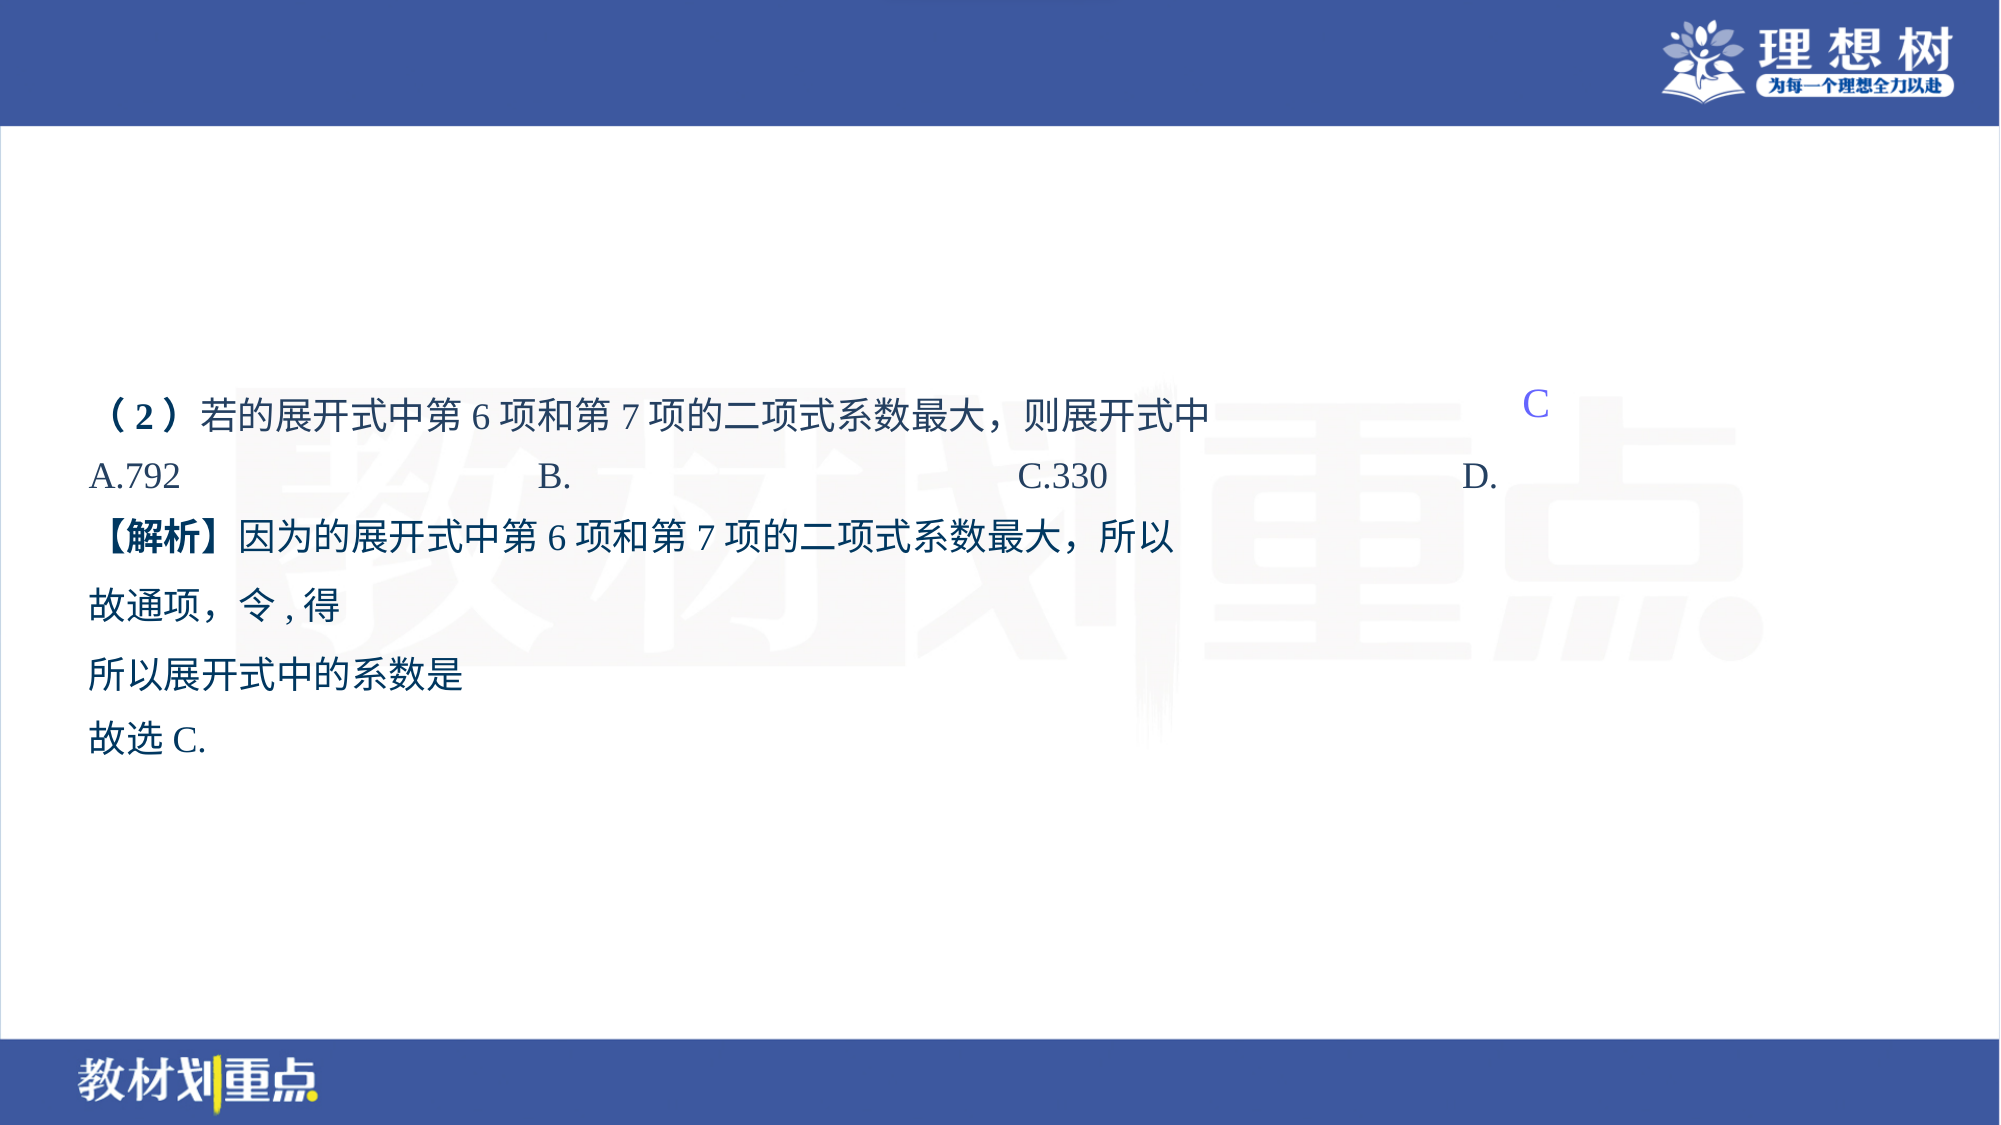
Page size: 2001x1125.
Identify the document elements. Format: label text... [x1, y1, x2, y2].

picture [0, 0, 2000, 1125]
text_box C [1507, 373, 1566, 424]
